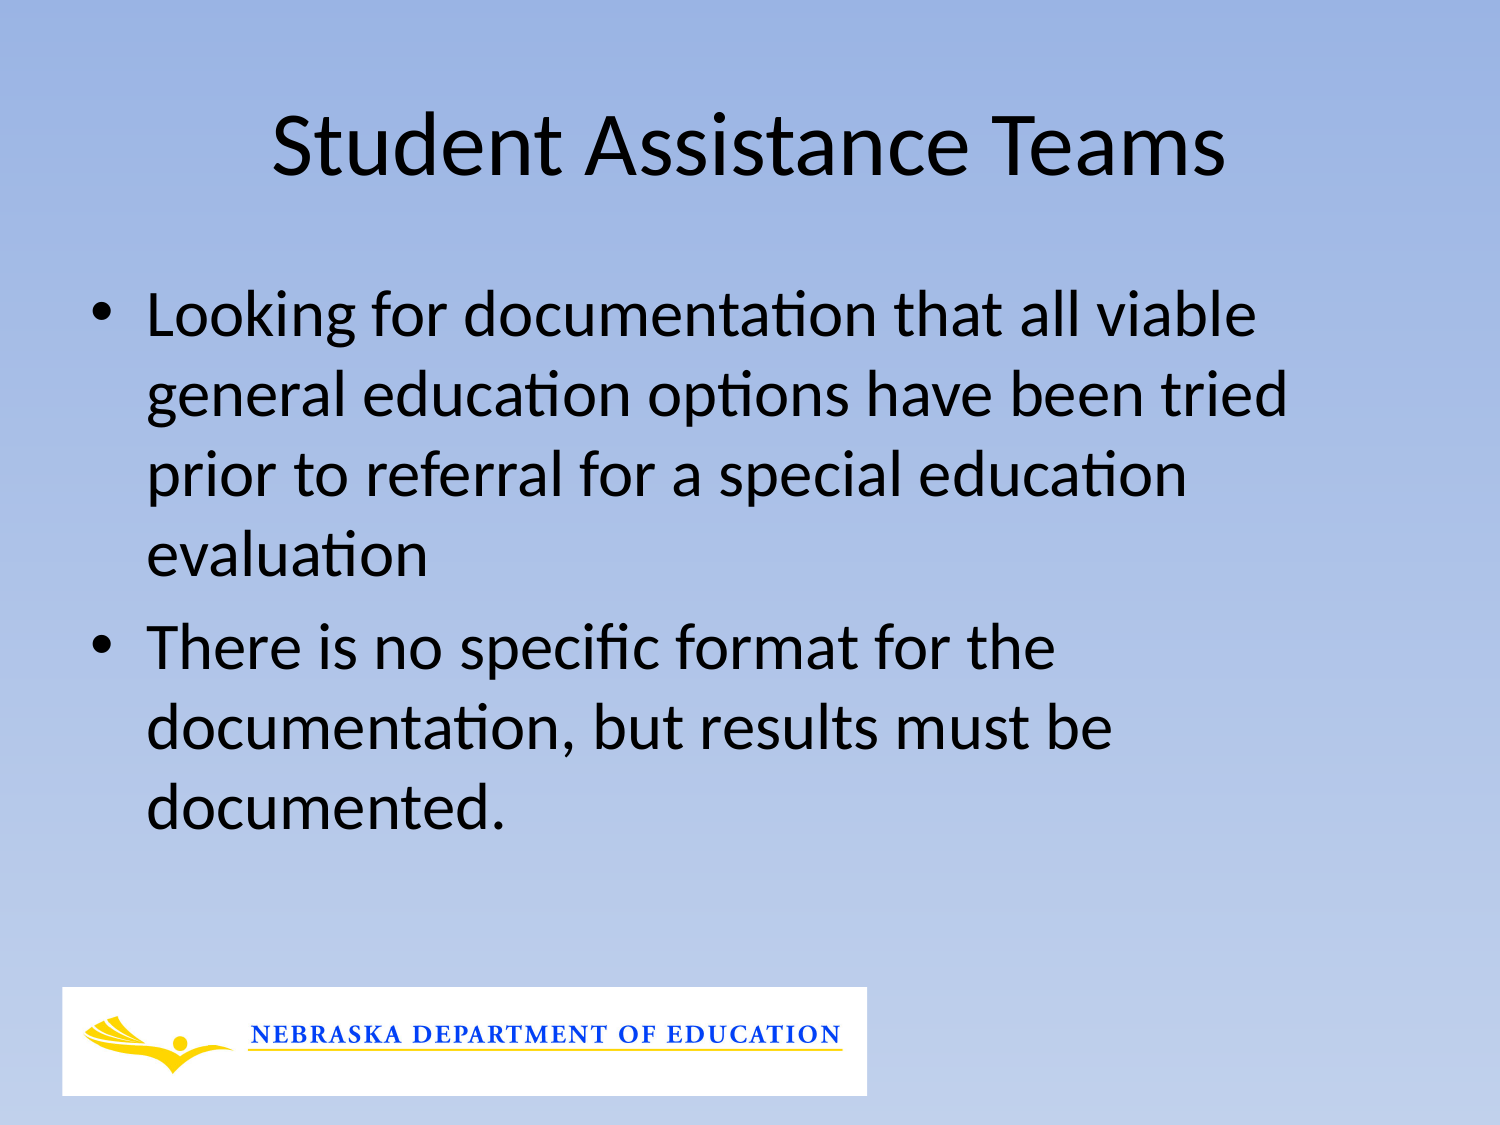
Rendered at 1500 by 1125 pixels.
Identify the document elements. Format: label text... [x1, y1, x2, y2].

picture [62, 987, 868, 1096]
list Looking for documentation that all viable general education options have been tried prior to referral for a special education evaluation There is no specific format for the documentation, but results must be documented. [75, 262, 1425, 1005]
title Student Assistance Teams [75, 45, 1425, 233]
